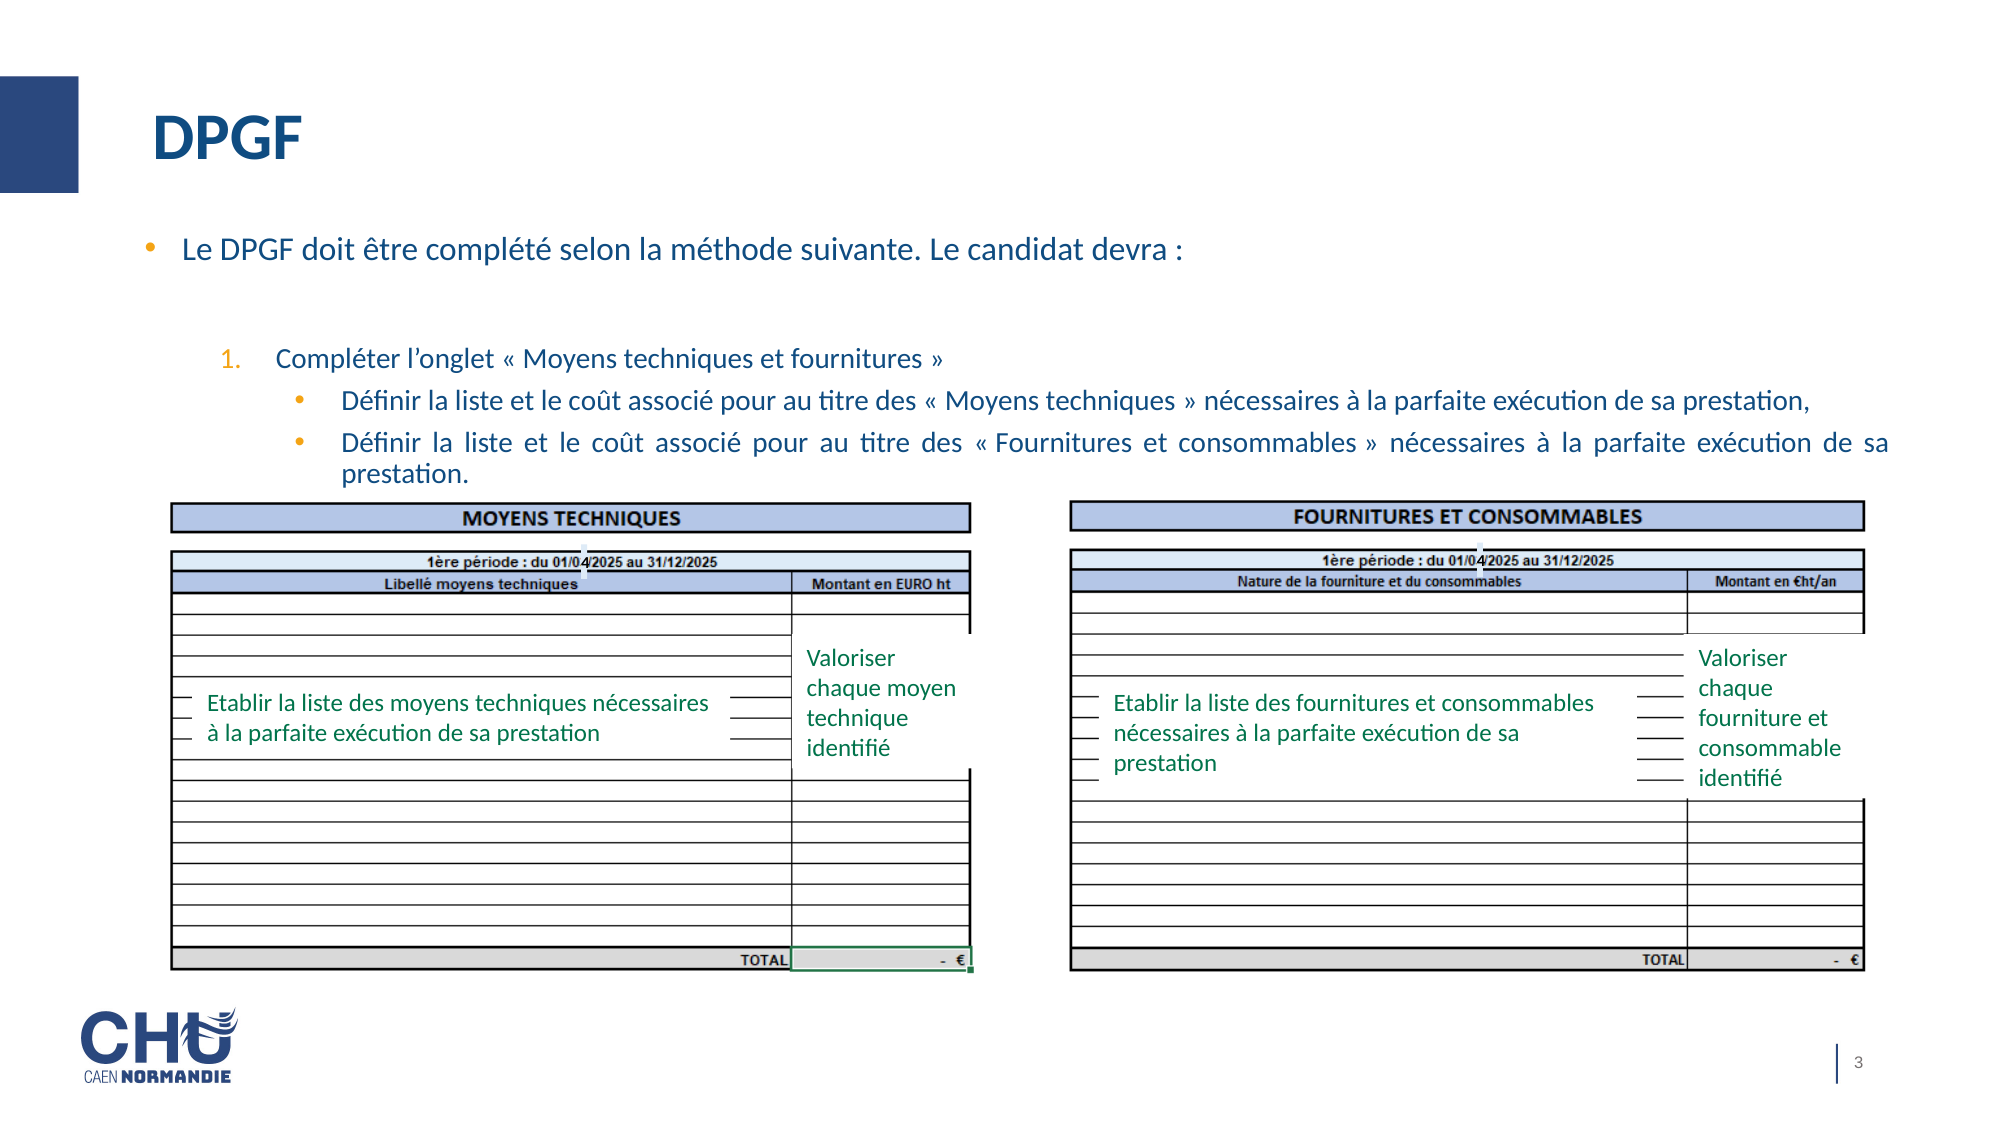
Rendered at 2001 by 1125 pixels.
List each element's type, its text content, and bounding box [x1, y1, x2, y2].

slide_number 3 [1839, 1031, 1941, 1092]
picture [0, 0, 2001, 1125]
title DPGF [137, 81, 1863, 195]
list Le DPGF doit être complété selon la méthode suivante. Le candidat devra : Compléter l’onglet « Moyens techniques et fournitures » Définir la liste et le coût associé pour au titre des « Moyens techniques » nécessaires à la parfaite exécution de sa prestation, Définir la liste et le coût associé pour au titre des « Fournitures et consommables » nécessaires à la parfaite exécution de sa prestation. [123, 224, 1905, 1044]
